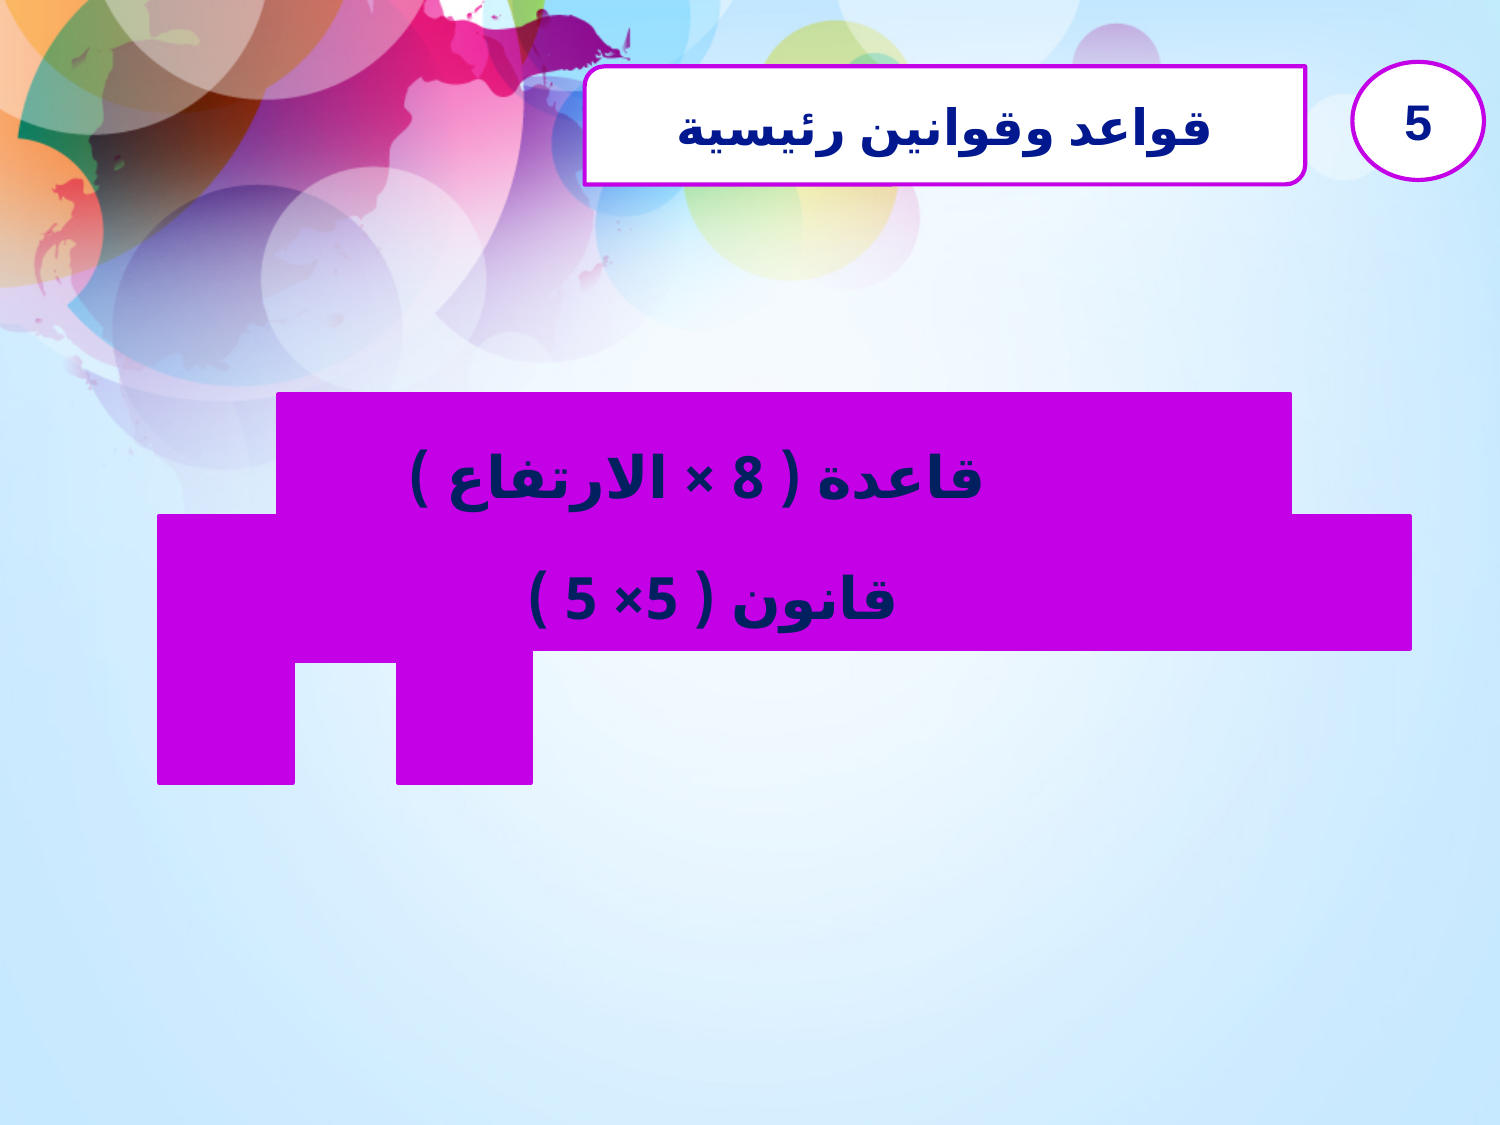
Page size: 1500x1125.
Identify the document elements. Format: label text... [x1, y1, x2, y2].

picture [0, 0, 1500, 1125]
text_box 5 [1350, 59, 1487, 183]
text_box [159, 243, 1412, 882]
text_box قواعد وقوانين رئيسية [582, 64, 1308, 187]
